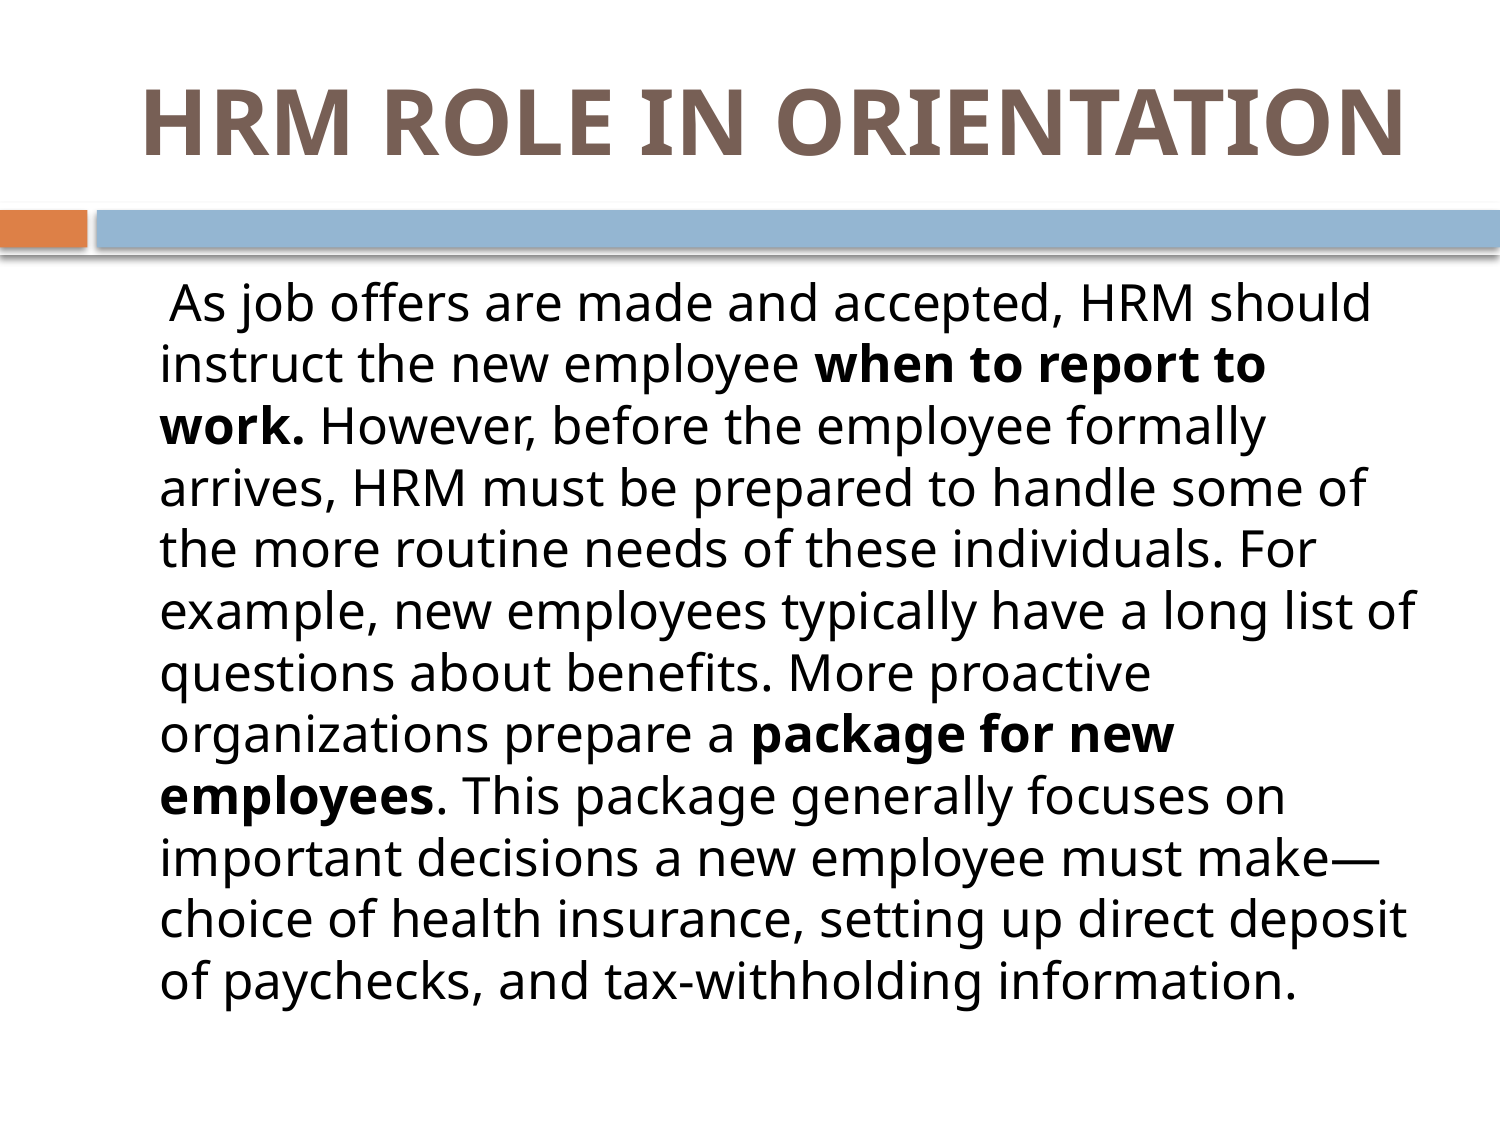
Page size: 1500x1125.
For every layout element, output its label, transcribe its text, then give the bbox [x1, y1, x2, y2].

title HRM ROLE IN ORIENTATION [100, 37, 1438, 200]
list As job offers are made and accepted, HRM should instruct the new employee when to report to work. However, before the employee formally arrives, HRM must be prepared to handle some of the more routine needs of these individuals. For example, new employees typically have a long list of questions about benefits. More proactive organizations prepare a package for new employees. This package generally focuses on important decisions a new employee must make—choice of health insurance, setting up direct deposit of paychecks, and tax-withholding information. [100, 262, 1438, 1075]
